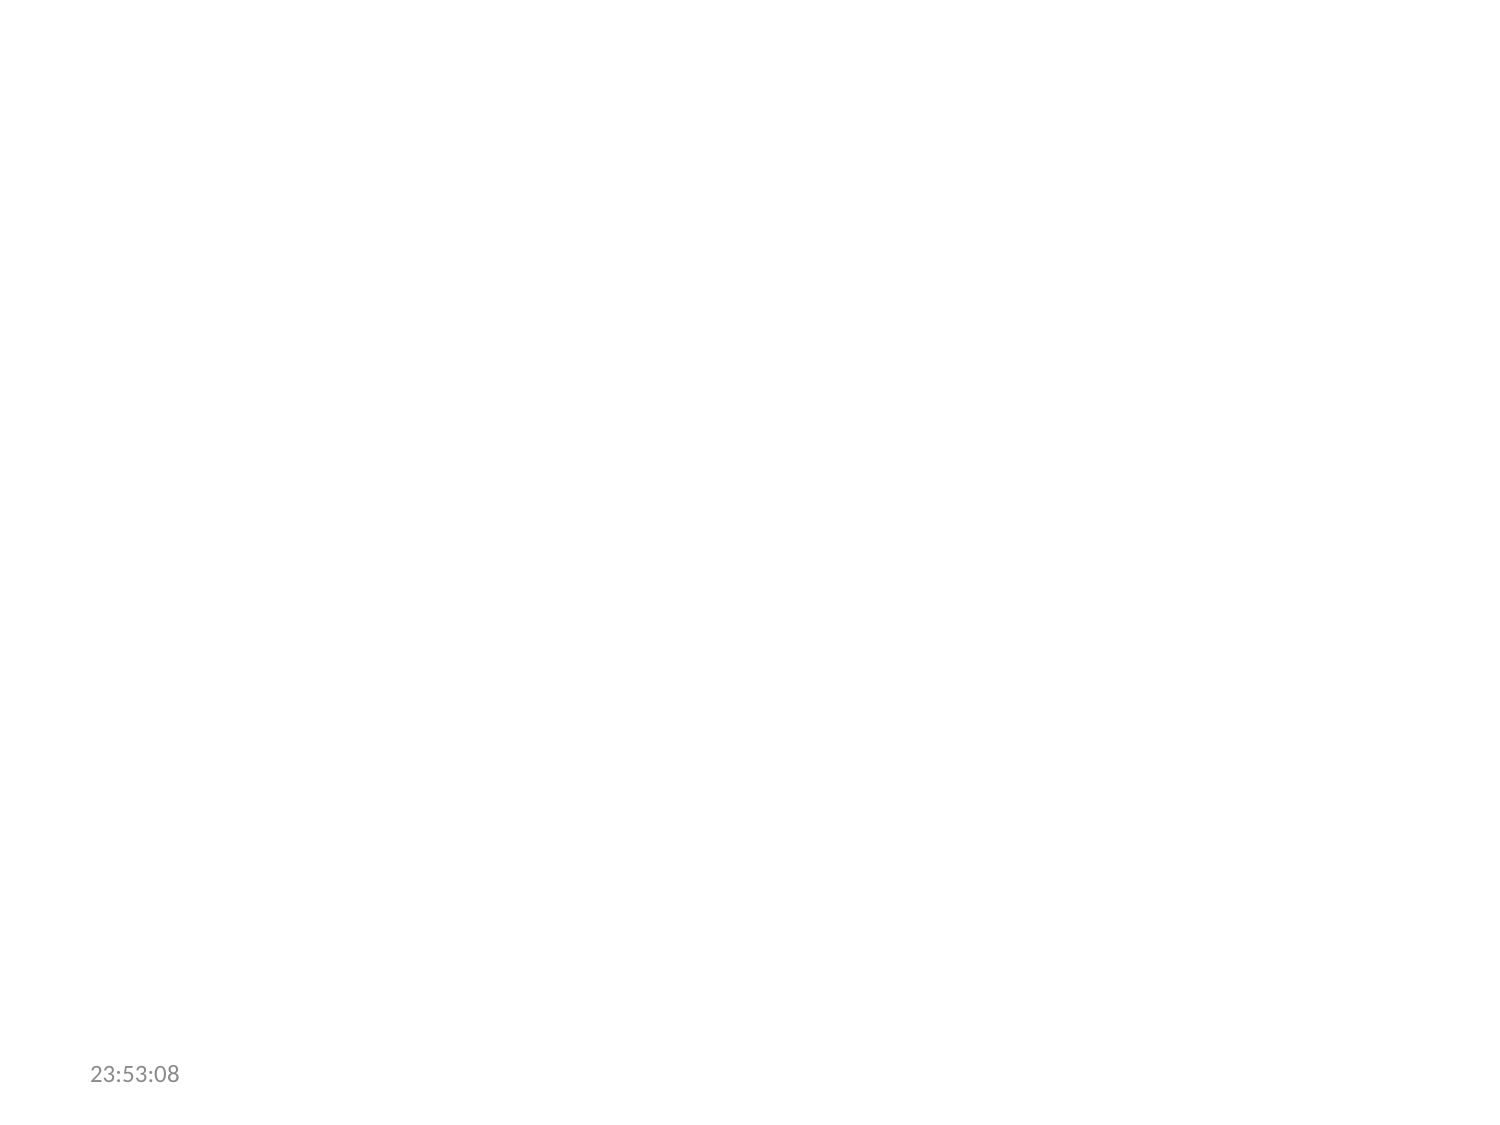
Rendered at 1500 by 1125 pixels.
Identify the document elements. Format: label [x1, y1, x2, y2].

slide_number [75, 1042, 425, 1103]
